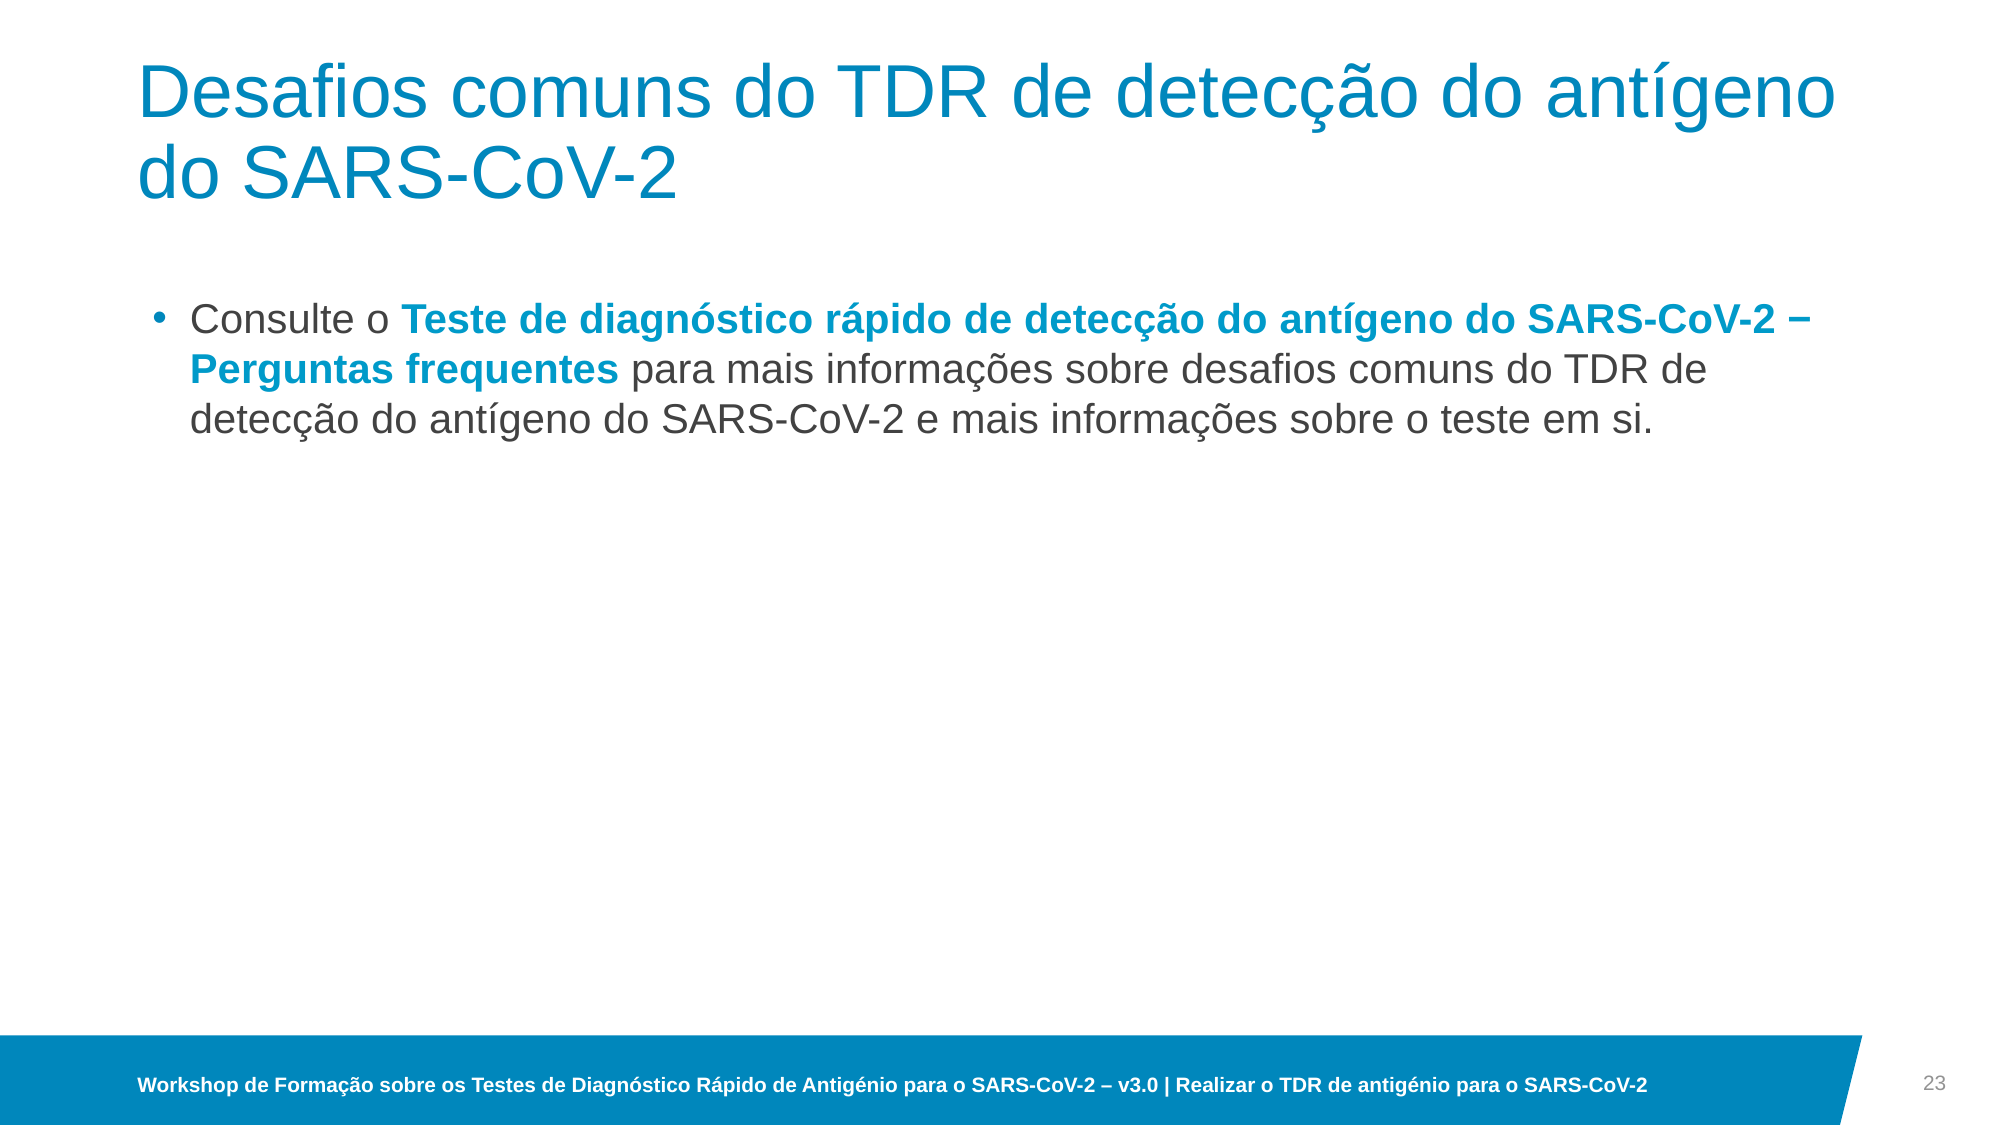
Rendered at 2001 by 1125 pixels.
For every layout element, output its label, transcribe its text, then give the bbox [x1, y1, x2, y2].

slide_number 23 [1862, 1035, 1947, 1125]
title Desafios comuns do TDR de detecção do antígeno do SARS-CoV-2 [137, 59, 1863, 215]
footer Workshop de Formação sobre os Testes de Diagnóstico Rápido de Antigénio para o SARS-CoV-2 – v3.0 | Realizar o TDR de antigénio para o SARS-CoV-2 [137, 1042, 1813, 1125]
list Consulte o Teste de diagnóstico rápido de detecção do antígeno do SARS-CoV-2 − Perguntas frequentes para mais informações sobre desafios comuns do TDR de detecção do antígeno do SARS-CoV-2 e mais informações sobre o teste em si. [137, 284, 1863, 1014]
